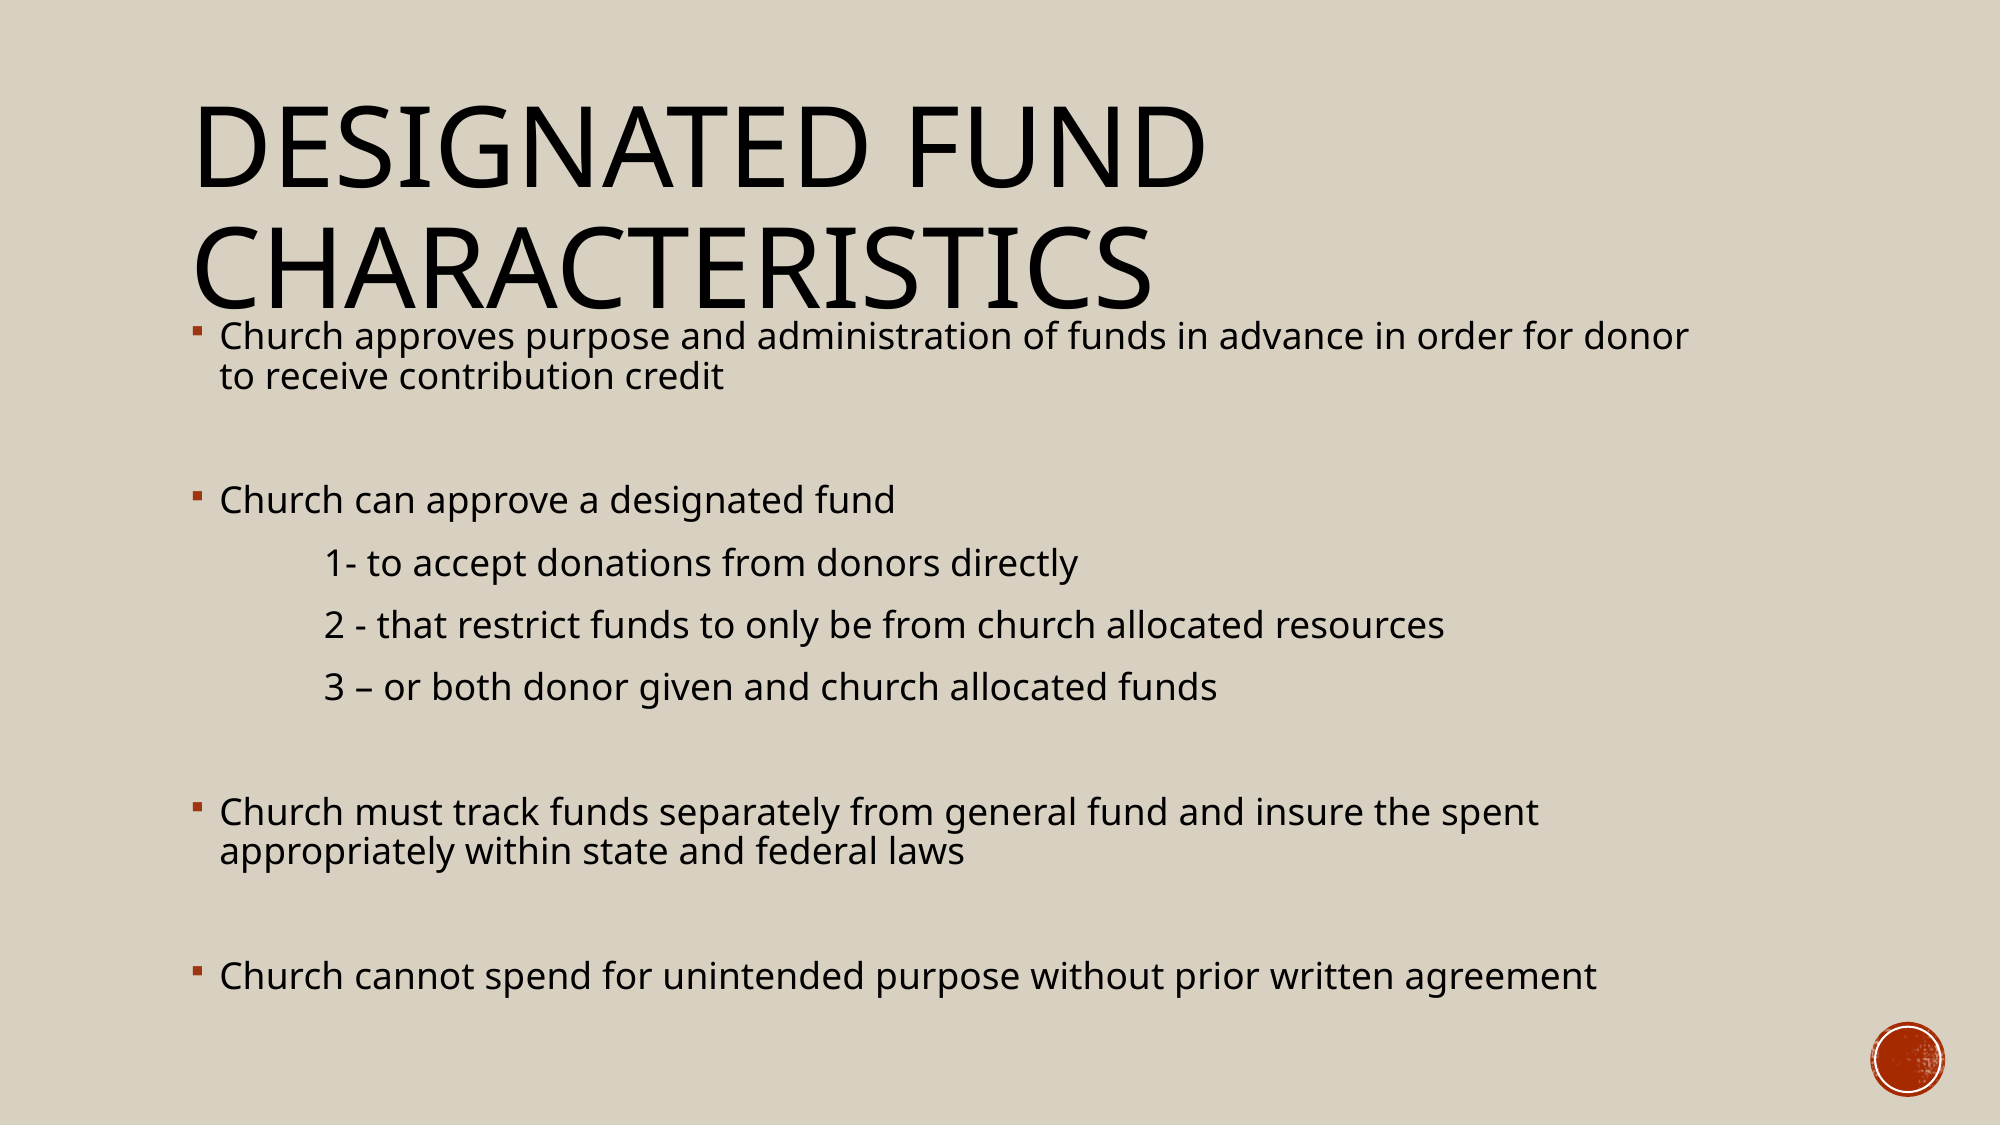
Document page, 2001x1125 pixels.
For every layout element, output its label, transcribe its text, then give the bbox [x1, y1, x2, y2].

list Church approves purpose and administration of funds in advance in order for donor to receive contribution credit Church can approve a designated fund 1- to accept donations from donors directly 2 - that restrict funds to only be from church allocated resources 3 – or both donor given and church allocated funds Church must track funds separately from general fund and insure the spent appropriately within state and federal laws Church cannot spend for unintended purpose without prior written agreement [175, 309, 1752, 1008]
title Designated fund characteristics [175, 79, 1870, 344]
